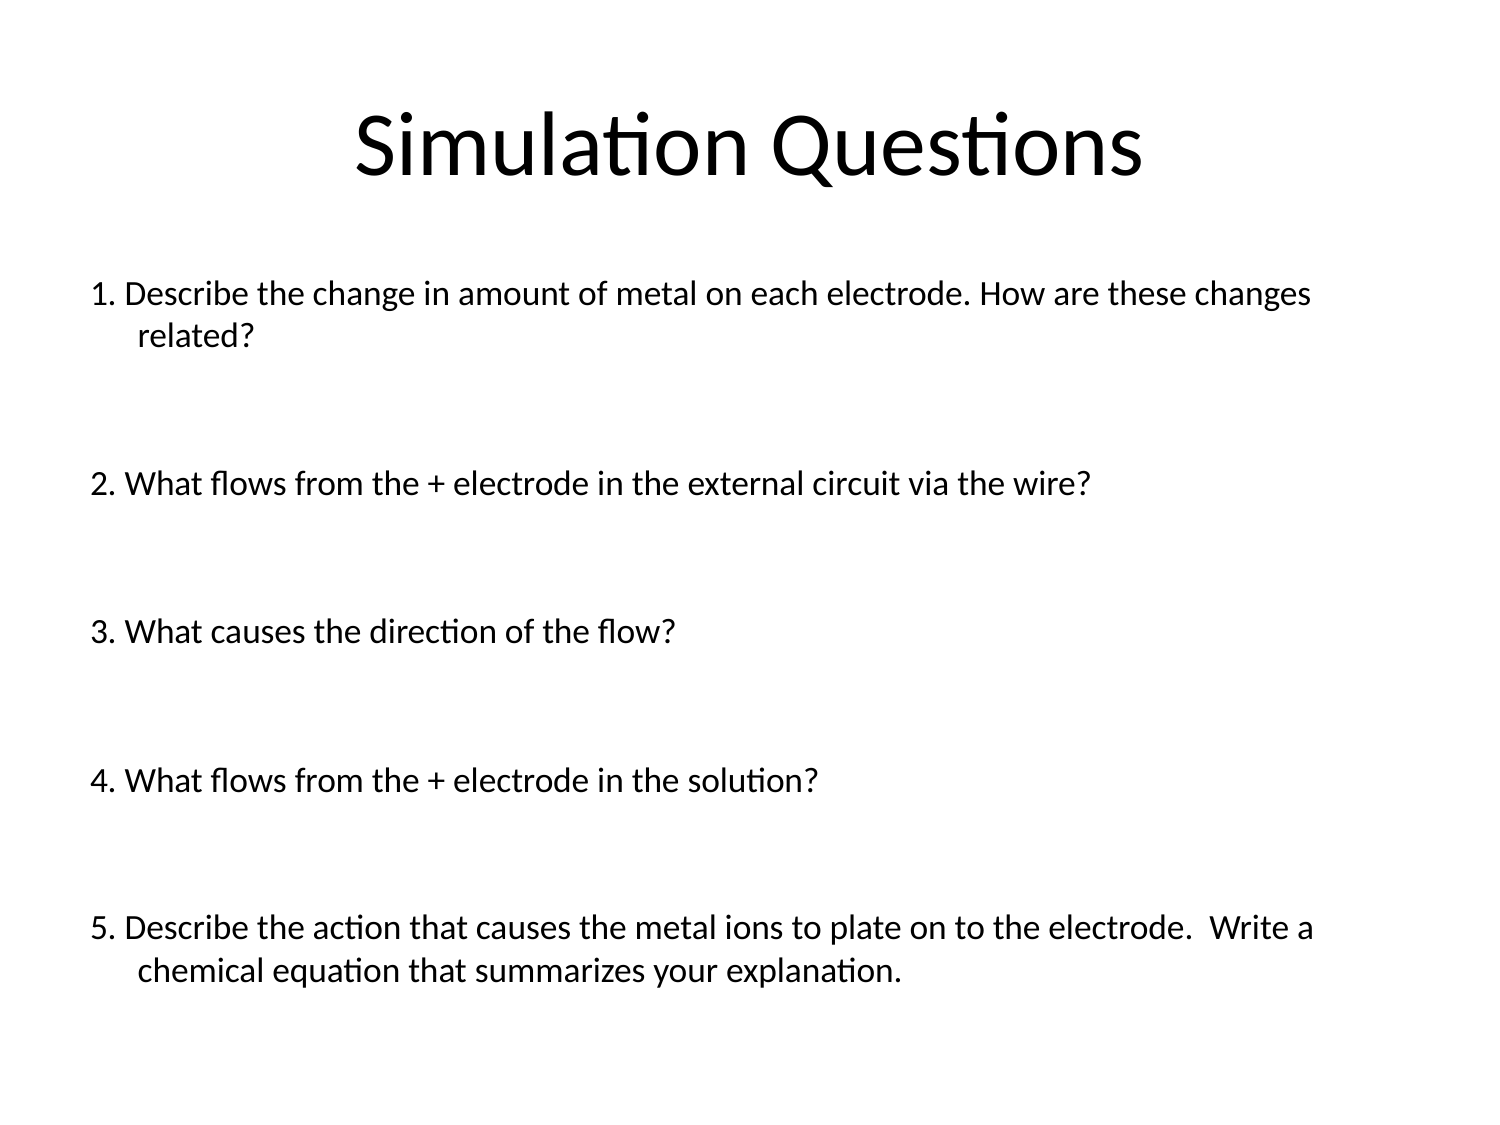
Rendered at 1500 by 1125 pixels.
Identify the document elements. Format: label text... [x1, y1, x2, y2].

list 1. Describe the change in amount of metal on each electrode. How are these changes related? 2. What flows from the + electrode in the external circuit via the wire? 3. What causes the direction of the flow? 4. What flows from the + electrode in the solution? 5. Describe the action that causes the metal ions to plate on to the electrode. Write a chemical equation that summarizes your explanation. [75, 262, 1425, 1005]
title Simulation Questions [75, 45, 1425, 233]
